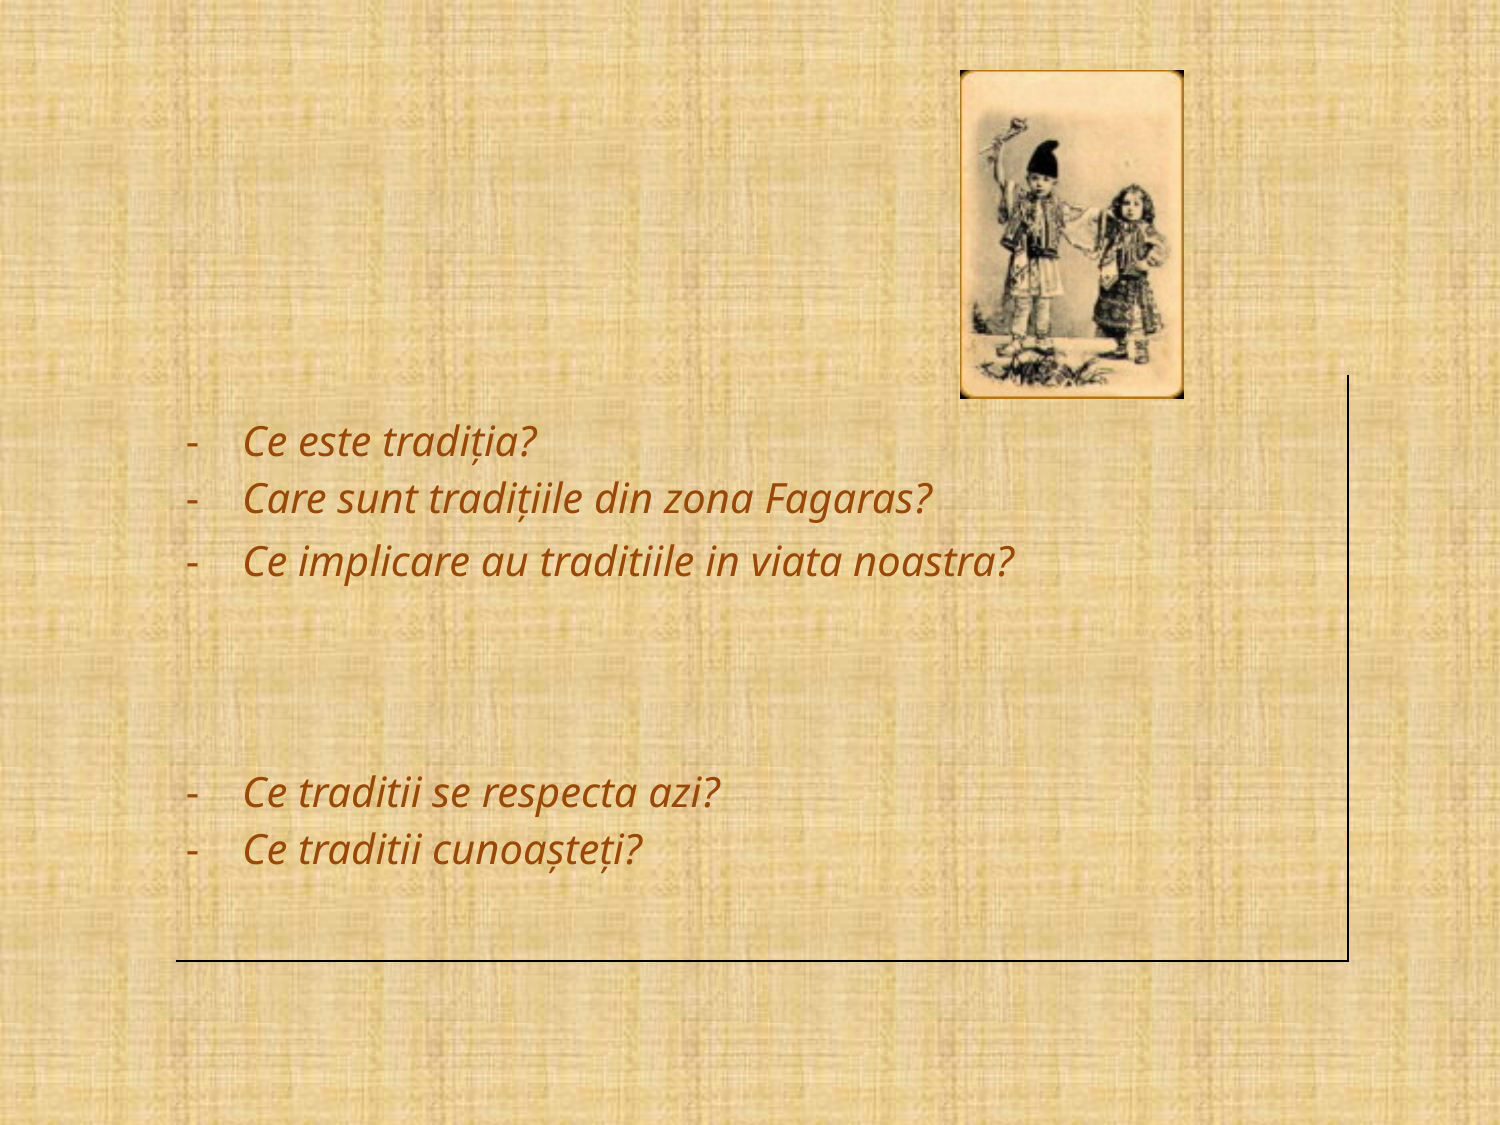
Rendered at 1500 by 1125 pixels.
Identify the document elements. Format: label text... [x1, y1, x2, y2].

picture [0, 0, 1500, 1125]
table_cell Ce traditii se respecta azi? Ce traditii cunoaşteţi? [176, 626, 1347, 960]
table_header Ce este tradiţia? Care sunt tradiţiile din zona Fagaras? Ce implicare au traditiile in viata noastra? [176, 375, 1347, 626]
